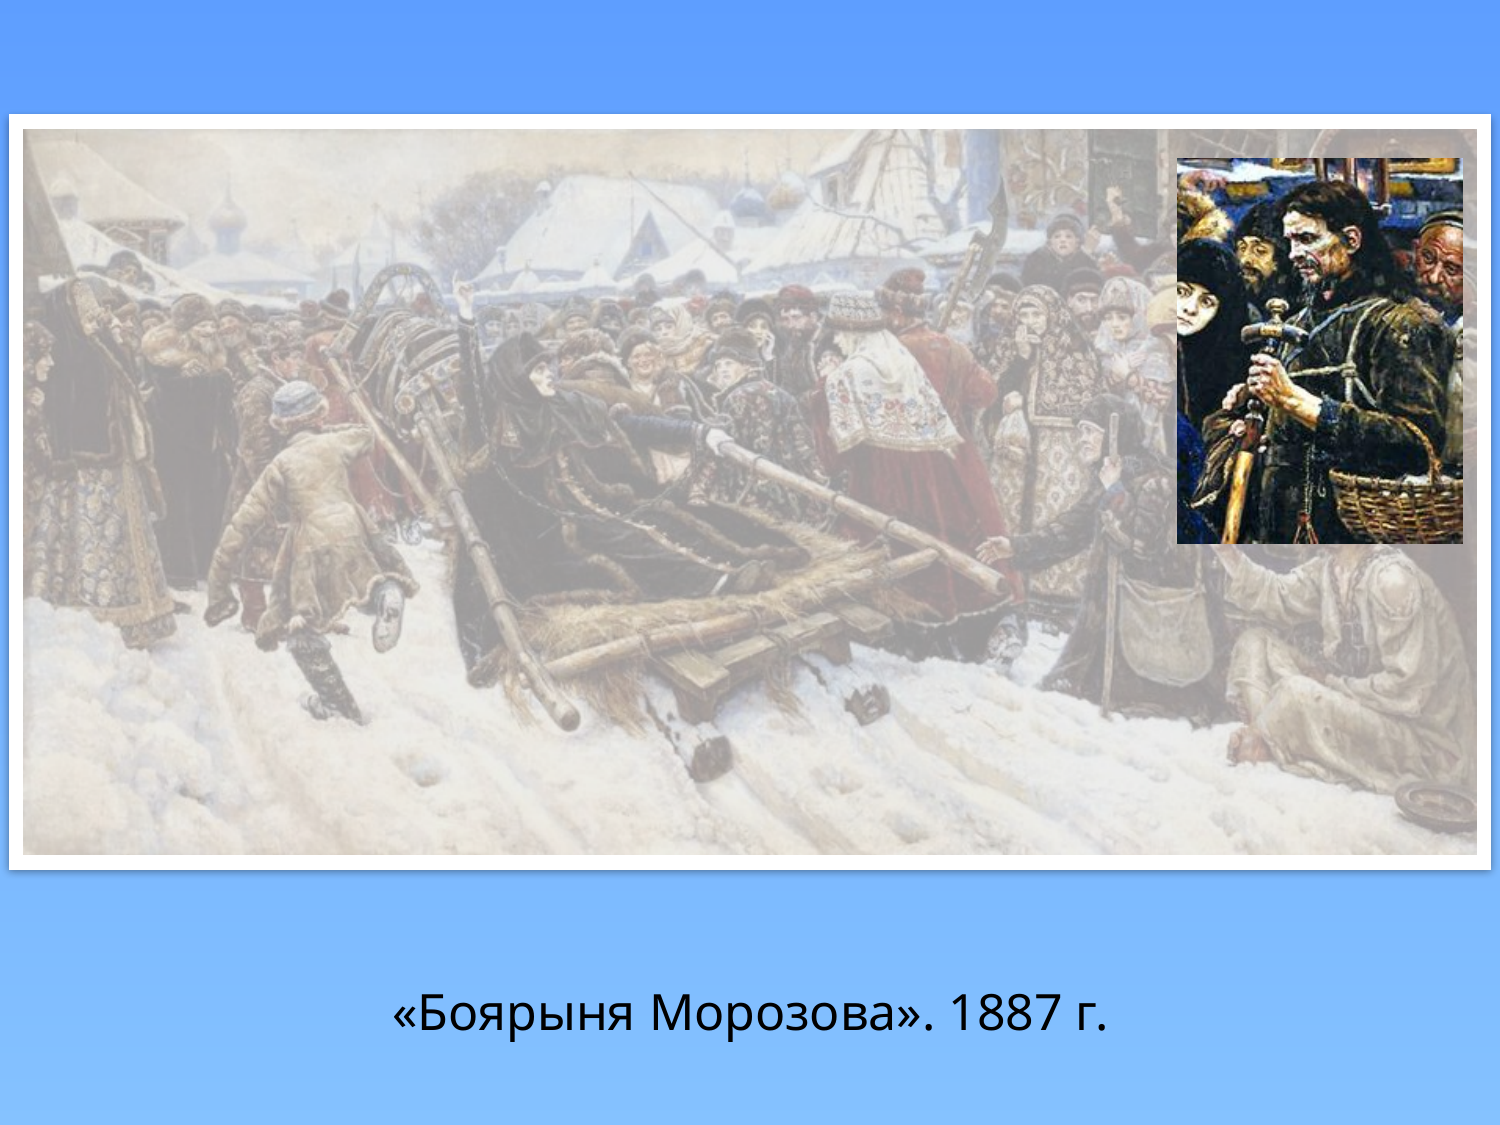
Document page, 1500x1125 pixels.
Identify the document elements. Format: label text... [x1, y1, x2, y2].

picture [23, 128, 1477, 856]
text_box «Боярыня Морозова». 1887 г. [81, 972, 1432, 1076]
